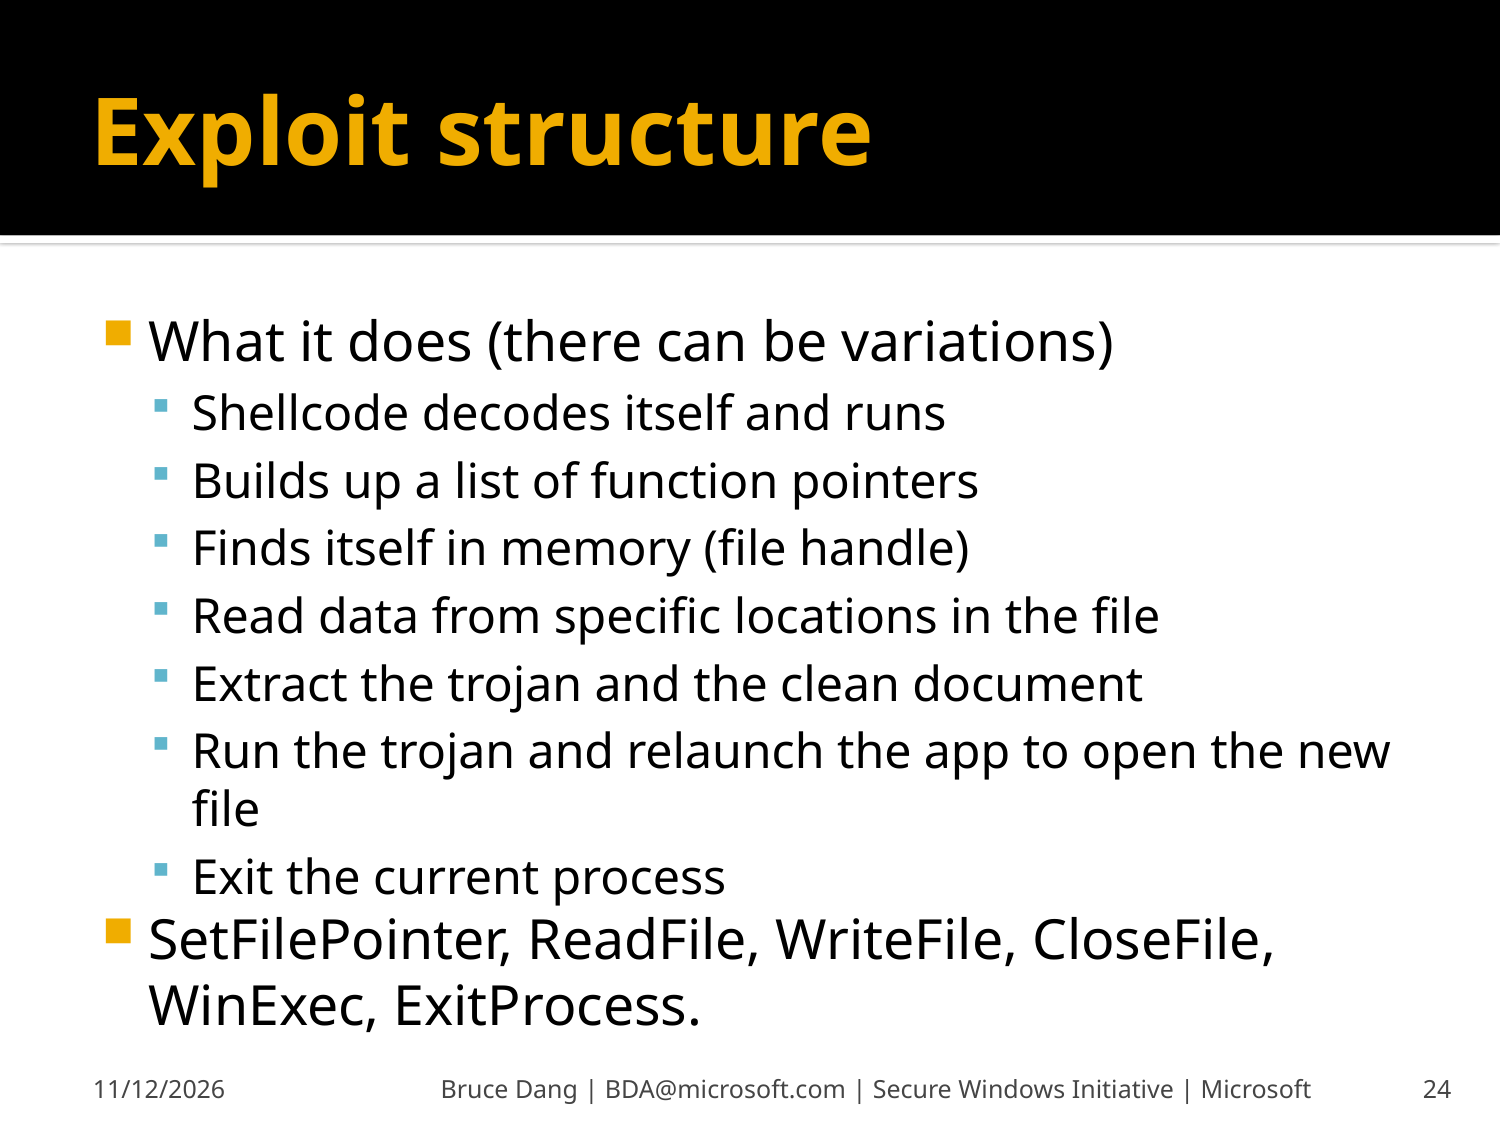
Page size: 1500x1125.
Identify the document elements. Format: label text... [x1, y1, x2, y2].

slide_number 24 [1345, 1062, 1467, 1108]
footer Bruce Dang | BDA@microsoft.com | Secure Windows Initiative | Microsoft [433, 1062, 1337, 1108]
list What it does (there can be variations) Shellcode decodes itself and runs Builds up a list of function pointers Finds itself in memory (file handle) Read data from specific locations in the file Extract the trojan and the clean document Run the trojan and relaunch the app to open the new file Exit the current process SetFilePointer, ReadFile, WriteFile, CloseFile, WinExec, ExitProcess. [75, 291, 1425, 1050]
title Exploit structure [75, 25, 1425, 231]
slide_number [75, 1062, 425, 1108]
